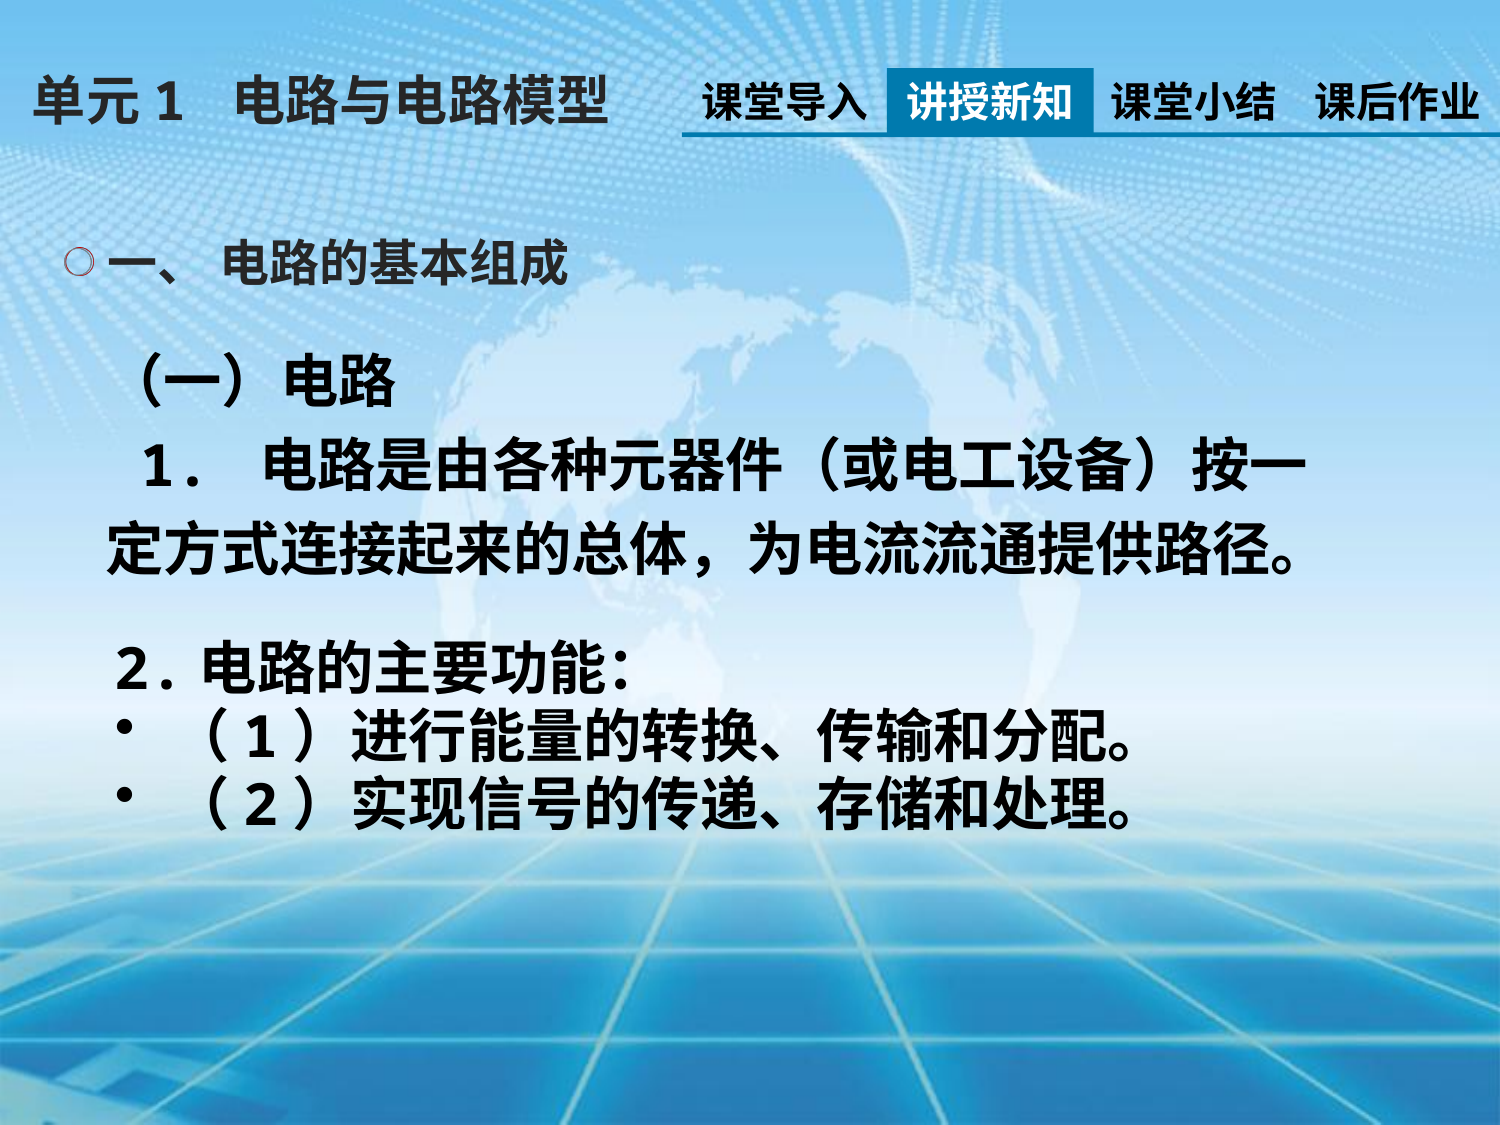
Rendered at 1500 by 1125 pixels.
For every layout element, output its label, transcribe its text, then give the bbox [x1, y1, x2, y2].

text_box （一）电路 1. 电路是由各种元器件（或电工设备）按一定方式连接起来的总体，为电流流通提供路径。 [90, 323, 1375, 590]
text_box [16, 59, 1500, 140]
text_box 一、 电路的基本组成 [49, 218, 1351, 320]
text_box 2.电路的主要功能： （1）进行能量的转换、传输和分配。 （2）实现信号的传递、存储和处理。 [99, 637, 1362, 925]
picture [0, 0, 1500, 1125]
